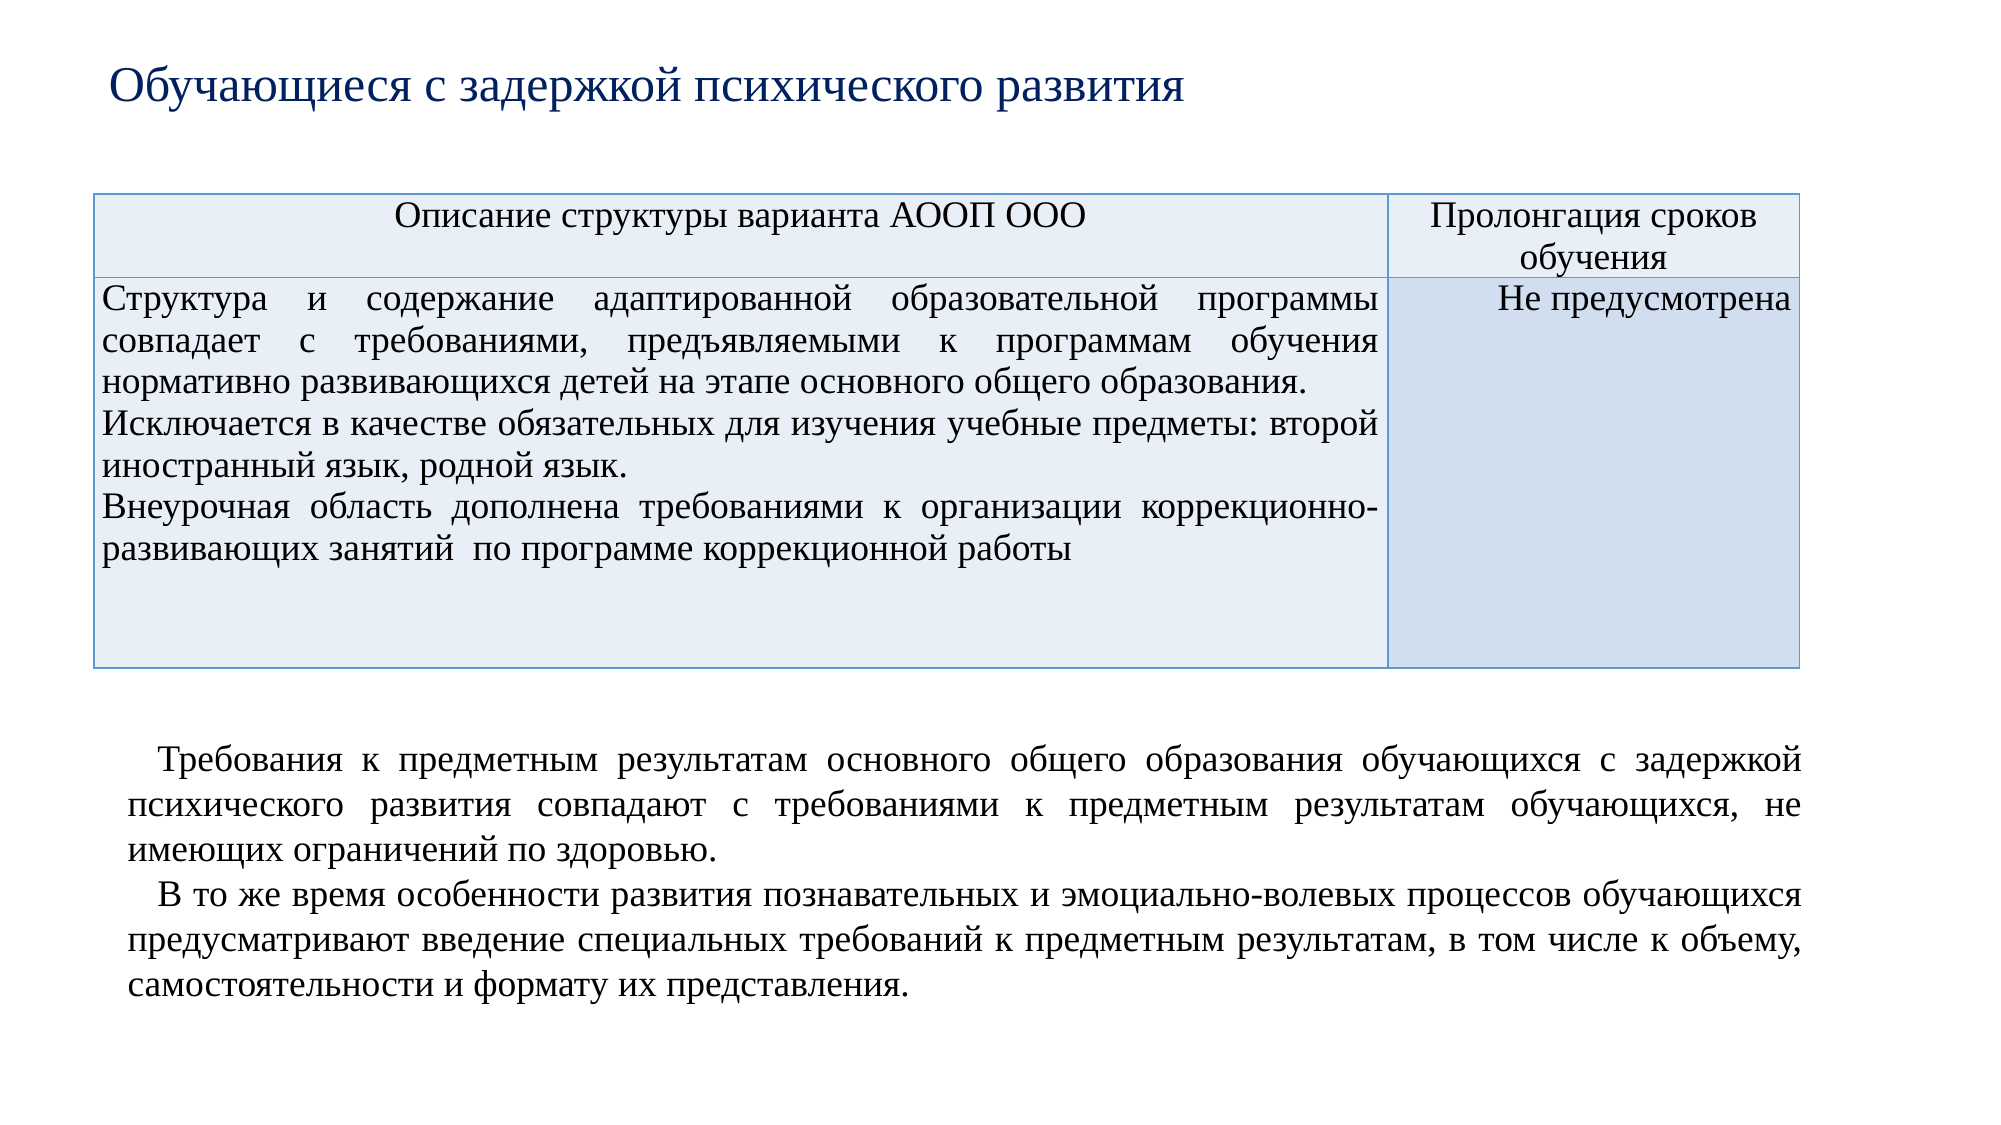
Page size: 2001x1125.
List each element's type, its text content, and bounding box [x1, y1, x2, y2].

table_header Пролонгация сроков обучения [1389, 195, 1799, 277]
text_box Требования к предметным результатам основного общего образования обучающихся с задержкой психического развития совпадают с требованиями к предметным результатам обучающихся, не имеющих ограничений по здоровью. В то же время особенности развития познавательных и эмоциально-волевых процессов обучающихся предусматривают введение специальных требований к предметным результатам, в том числе к объему, самостоятельности и формату их представления. [113, 727, 1819, 1012]
table_cell Не предусмотрена [1389, 278, 1799, 667]
text_box Обучающиеся с задержкой психического развития [93, 0, 1819, 195]
table_header Описание структуры варианта АООП ООО [95, 195, 1387, 277]
table_cell Структура и содержание адаптированной образовательной программы совпадает с требованиями, предъявляемыми к программам обучения нормативно развивающихся детей на этапе основного общего образования. Исключается в качестве обязательных для изучения учебные предметы: второй иностранный язык, родной язык. Внеурочная область дополнена требованиями к организации коррекционно-развивающих занятий по программе коррекционной работы [95, 278, 1387, 667]
